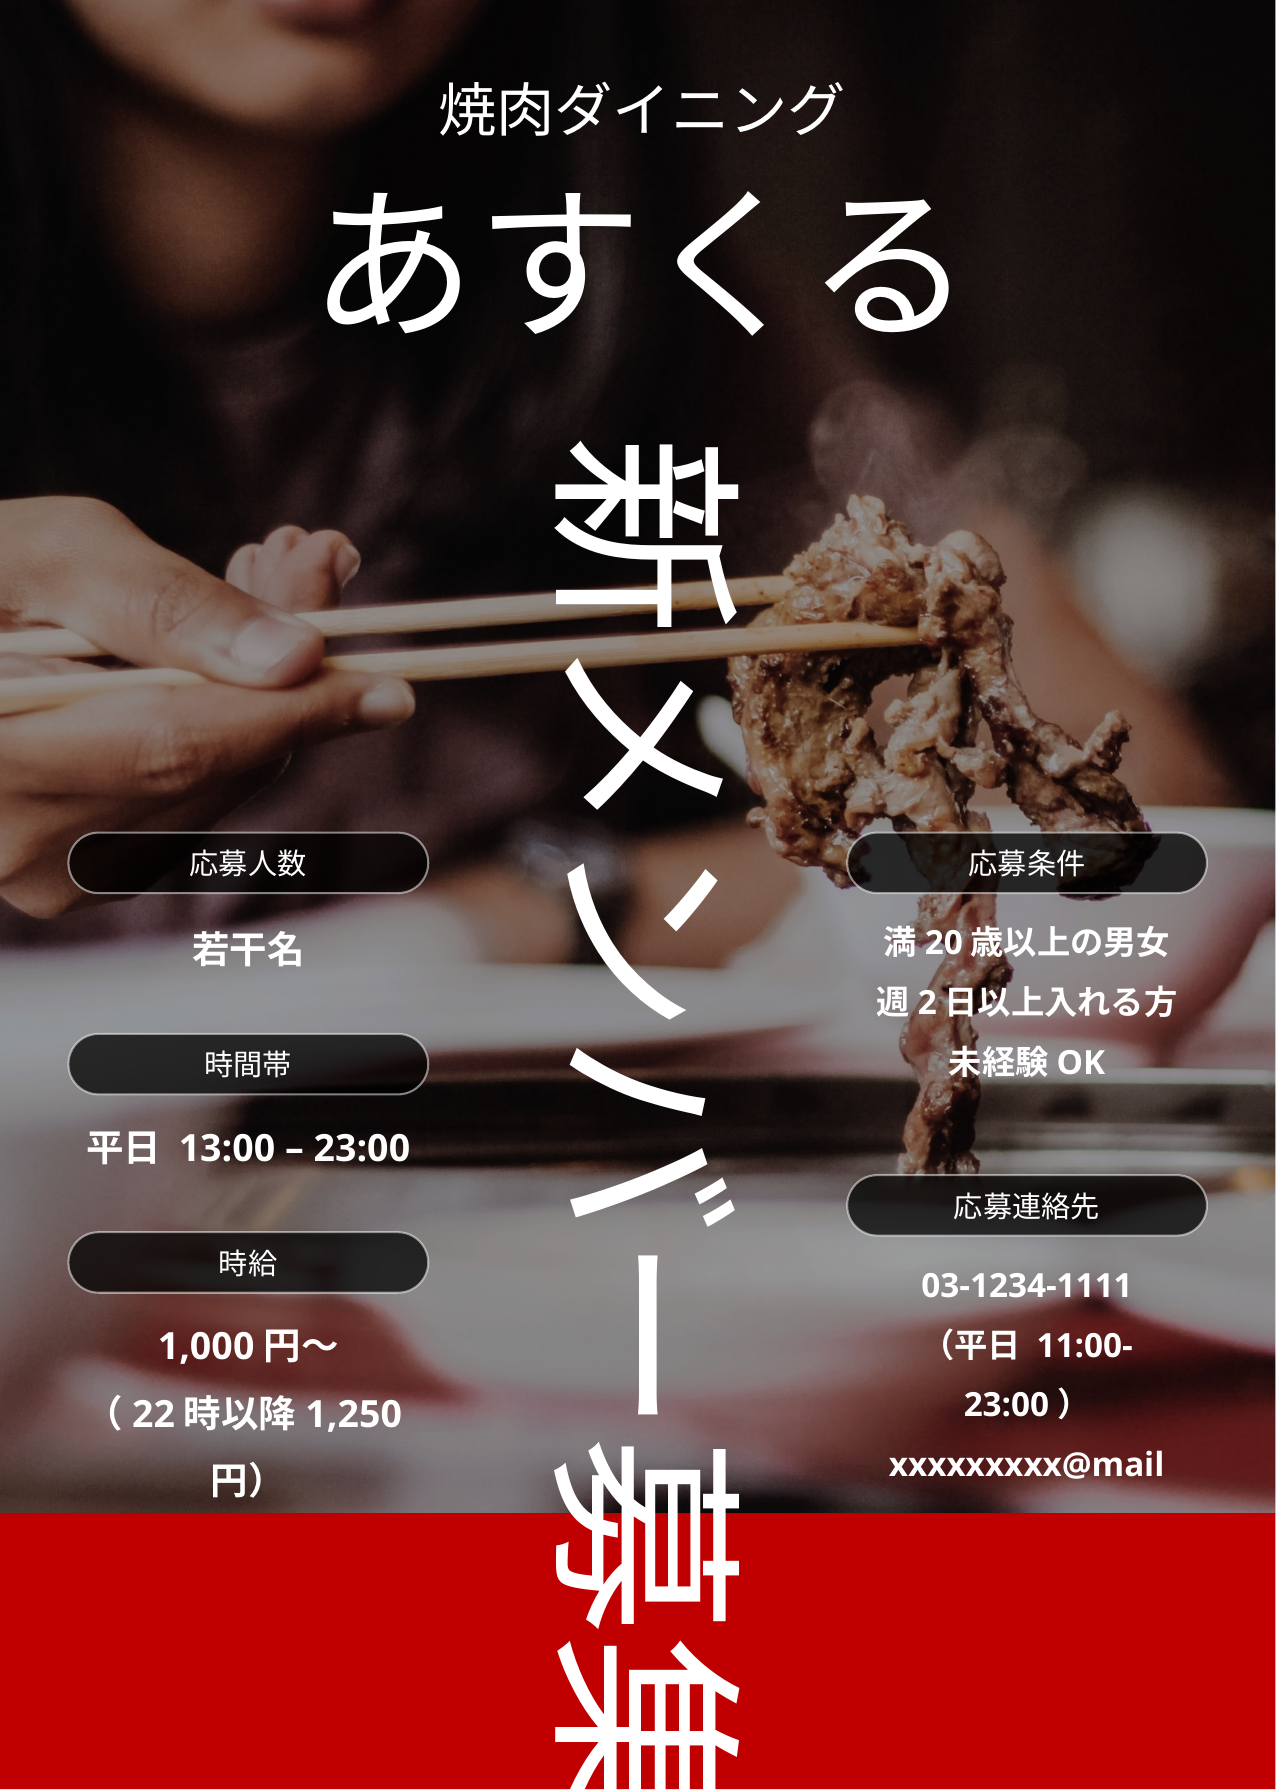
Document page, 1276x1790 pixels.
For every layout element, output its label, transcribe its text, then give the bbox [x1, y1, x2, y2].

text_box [68, 1033, 429, 1168]
picture [0, 0, 1276, 1514]
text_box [847, 832, 1208, 1082]
text_box 新メンバー募集 [505, 1514, 779, 1716]
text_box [68, 1232, 429, 1434]
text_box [847, 1174, 1208, 1434]
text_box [68, 832, 429, 969]
text_box [0, 1514, 1276, 1790]
